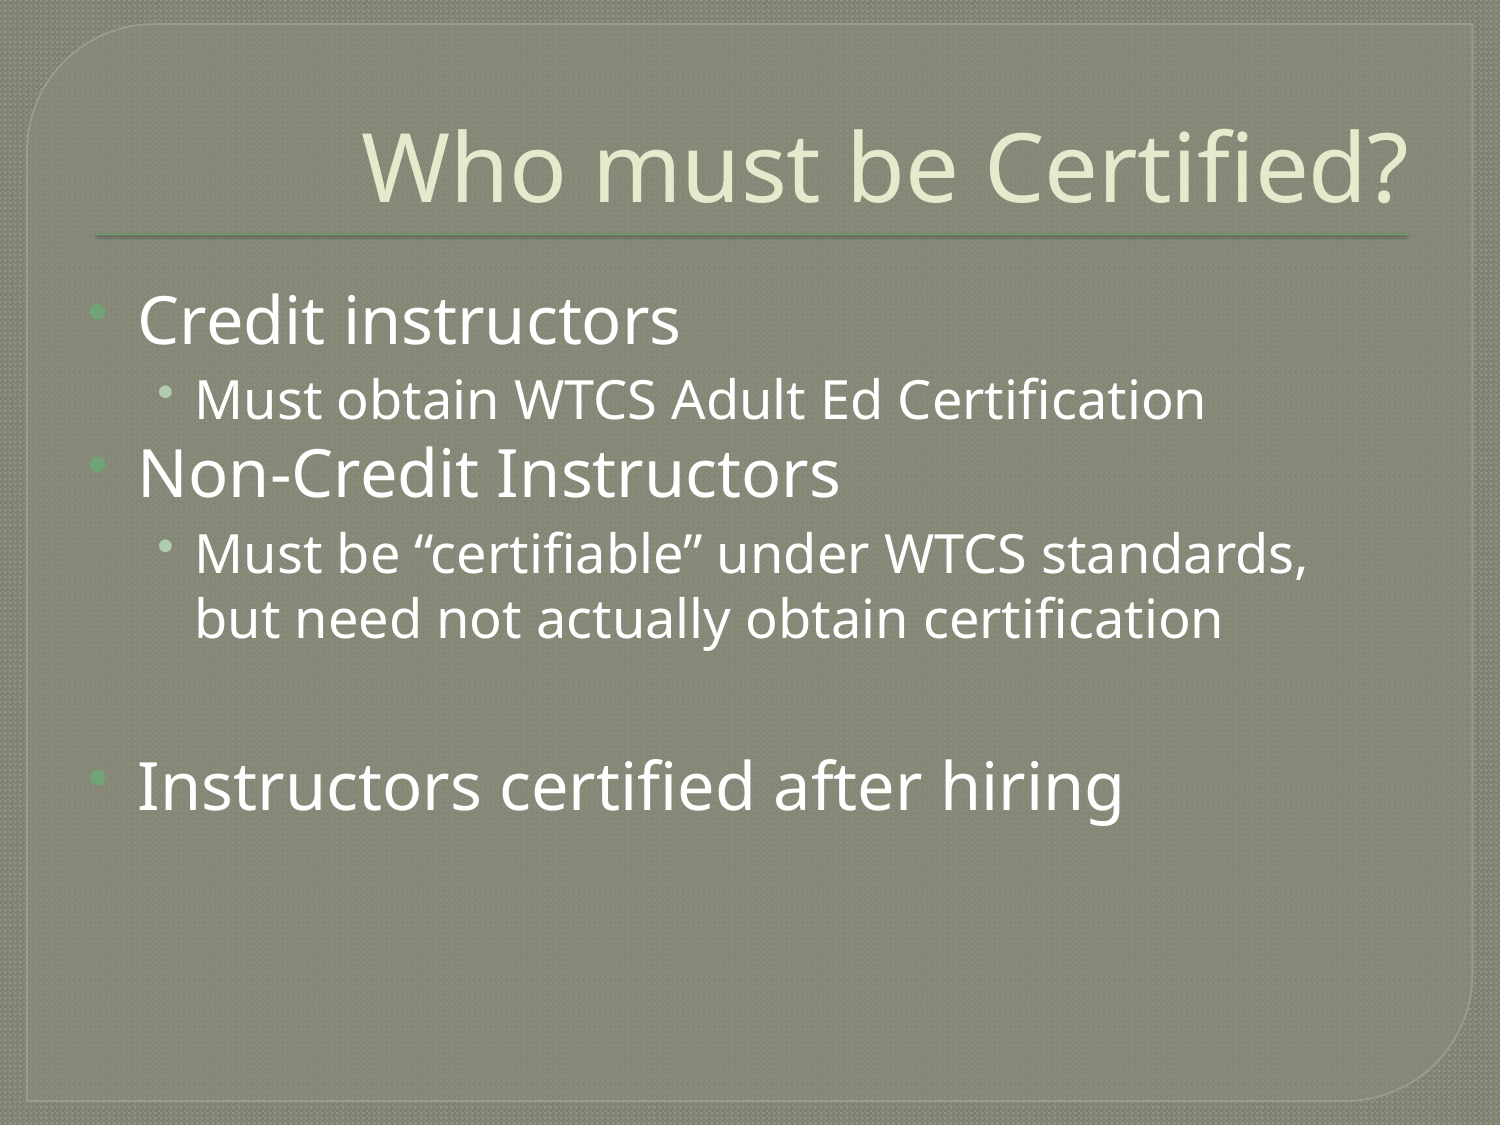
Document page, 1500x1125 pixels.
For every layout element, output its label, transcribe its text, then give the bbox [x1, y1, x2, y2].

list Credit instructors Must obtain WTCS Adult Ed Certification Non-Credit Instructors Must be “certifiable” under WTCS standards, but need not actually obtain certification Instructors certified after hiring [75, 270, 1425, 1013]
title Who must be Certified? [75, 41, 1425, 230]
